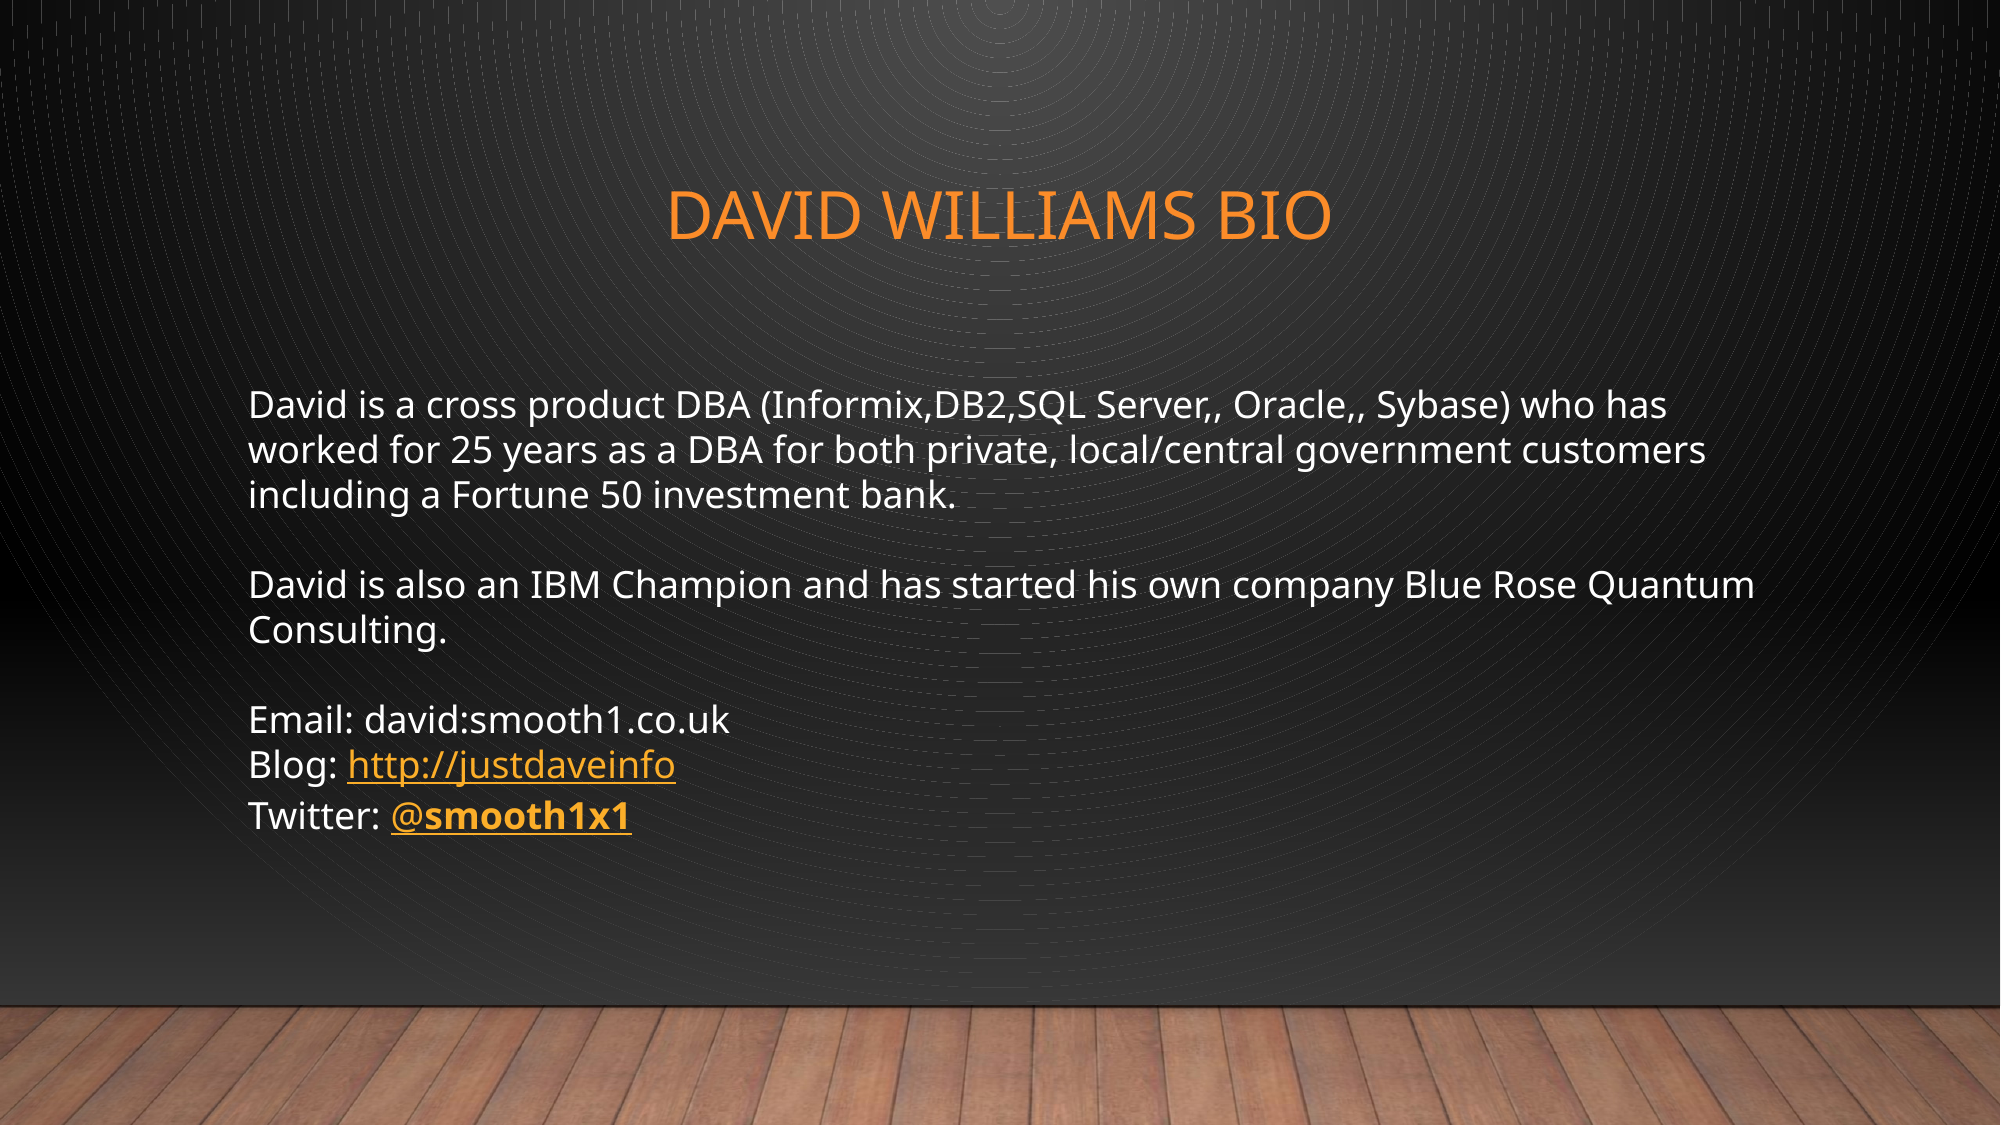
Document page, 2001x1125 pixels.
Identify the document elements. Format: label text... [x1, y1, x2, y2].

picture [0, 1005, 2000, 1125]
text_box David is a cross product DBA (Informix,DB2,SQL Server,, Oracle,, Sybase) who has worked for 25 years as a DBA for both private, local/central government customers including a Fortune 50 investment bank. David is also an IBM Champion and has started his own company Blue Rose Quantum Consulting. Email: david:smooth1.co.uk Blog: http://justdaveinfo Twitter: @smooth1x1 [233, 373, 1782, 896]
title DAVID WILLIAMS BIO [238, 131, 1763, 305]
